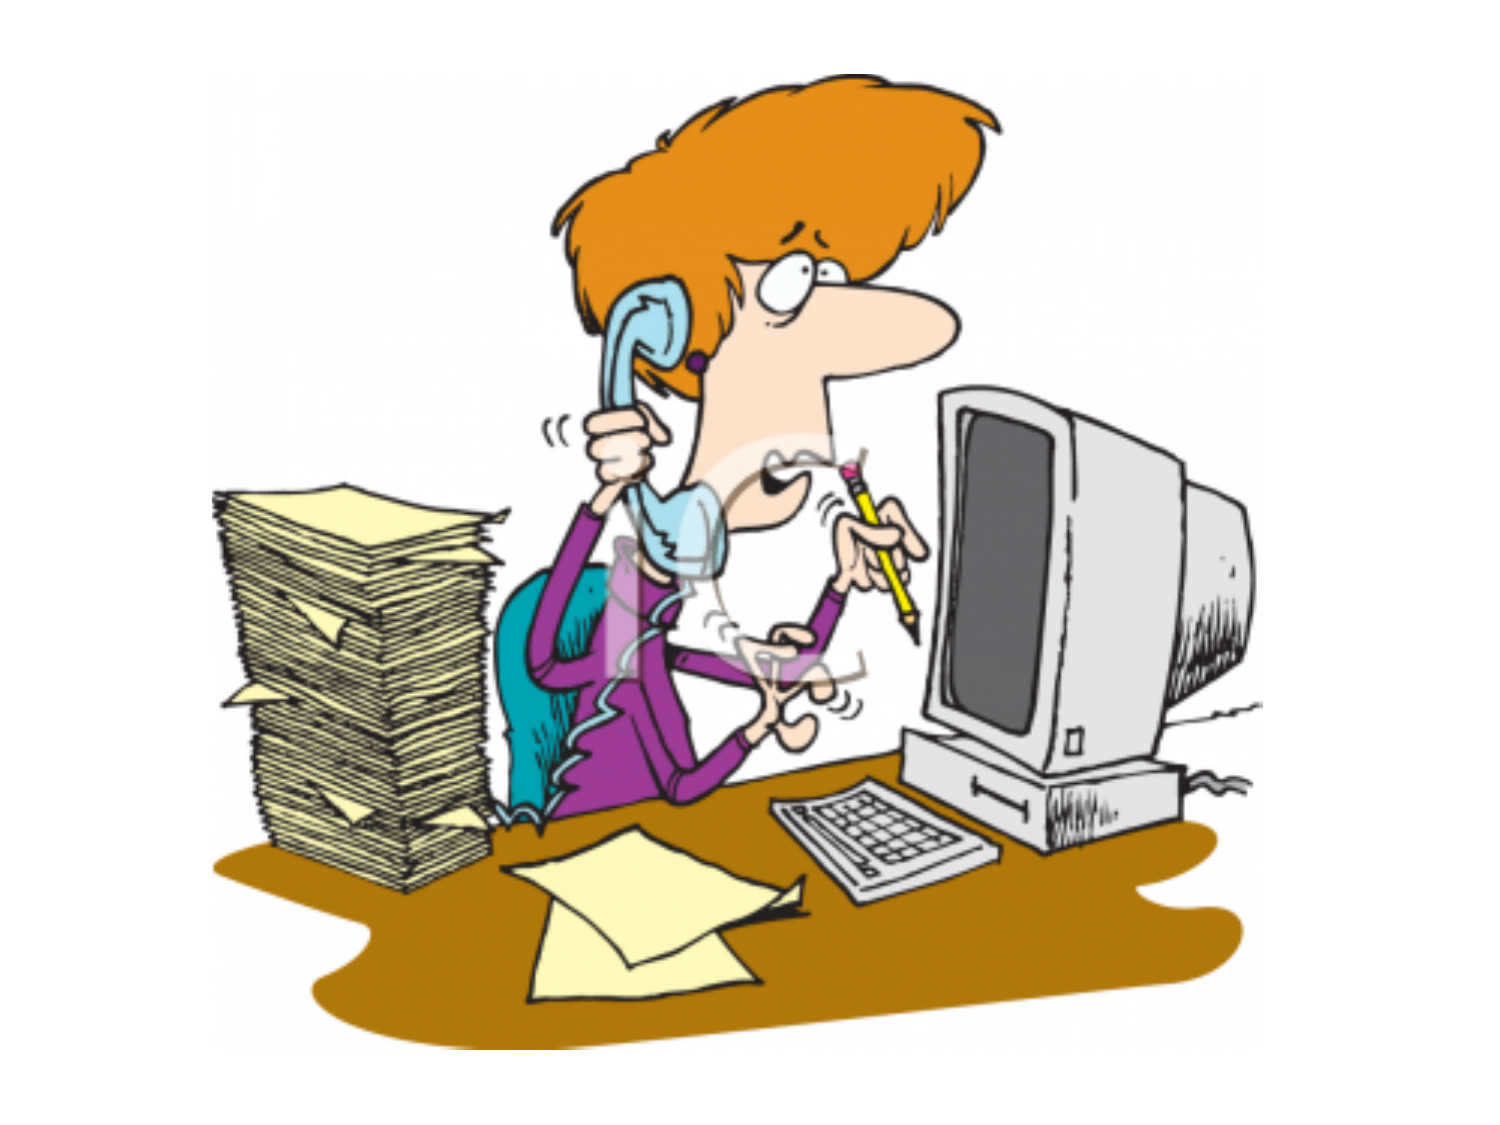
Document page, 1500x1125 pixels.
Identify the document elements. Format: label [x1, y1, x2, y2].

list [212, 74, 1263, 1051]
